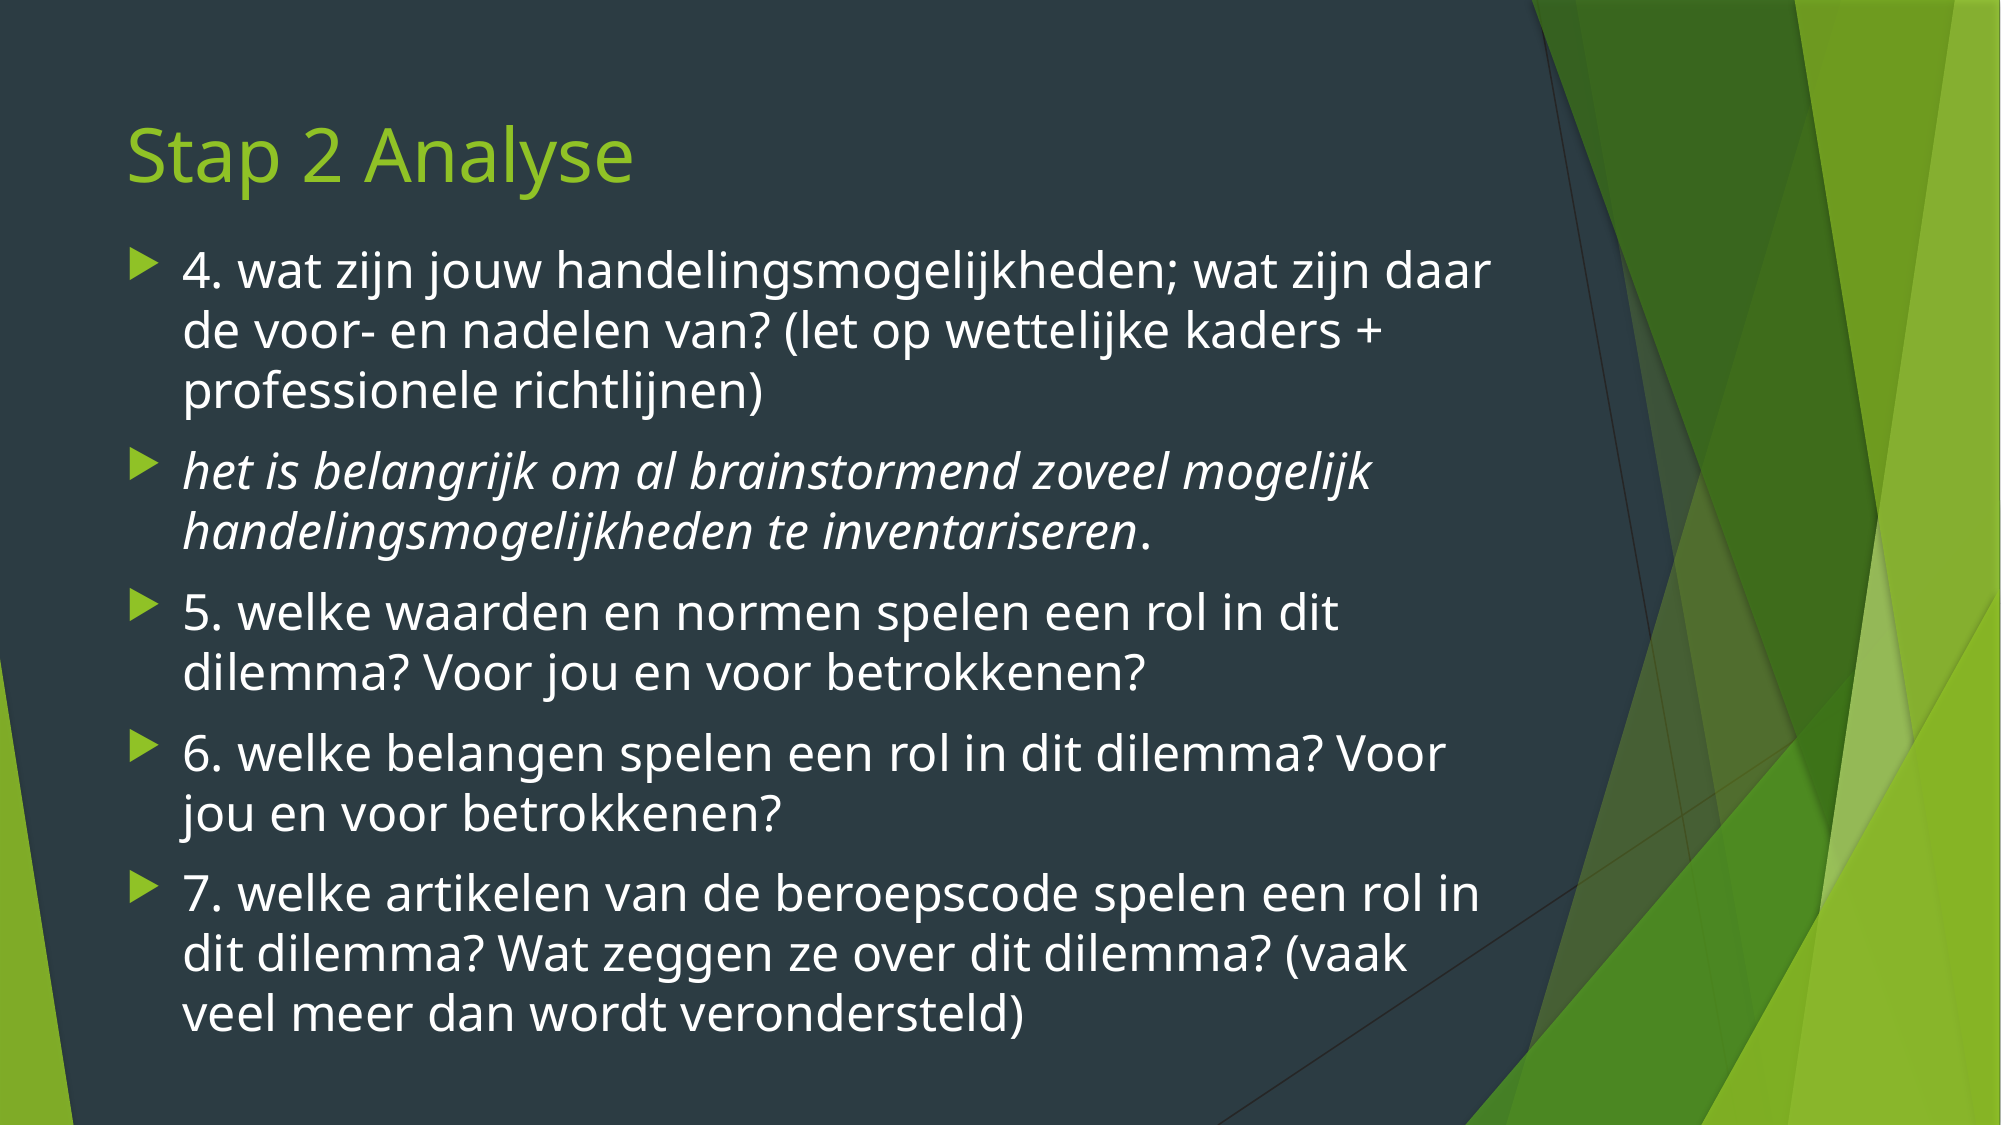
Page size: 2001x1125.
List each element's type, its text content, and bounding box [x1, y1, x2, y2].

list 4. wat zijn jouw handelingsmogelijkheden; wat zijn daar de voor- en nadelen van? (let op wettelijke kaders + professionele richtlijnen) het is belangrijk om al brainstormend zoveel mogelijk handelingsmogelijkheden te inventariseren. 5. welke waarden en normen spelen een rol in dit dilemma? Voor jou en voor betrokkenen? 6. welke belangen spelen een rol in dit dilemma? Voor jou en voor betrokkenen? 7. welke artikelen van de beroepscode spelen een rol in dit dilemma? Wat zeggen ze over dit dilemma? (vaak veel meer dan wordt verondersteld) [111, 230, 1522, 868]
title Stap 2 Analyse [111, 99, 1522, 230]
